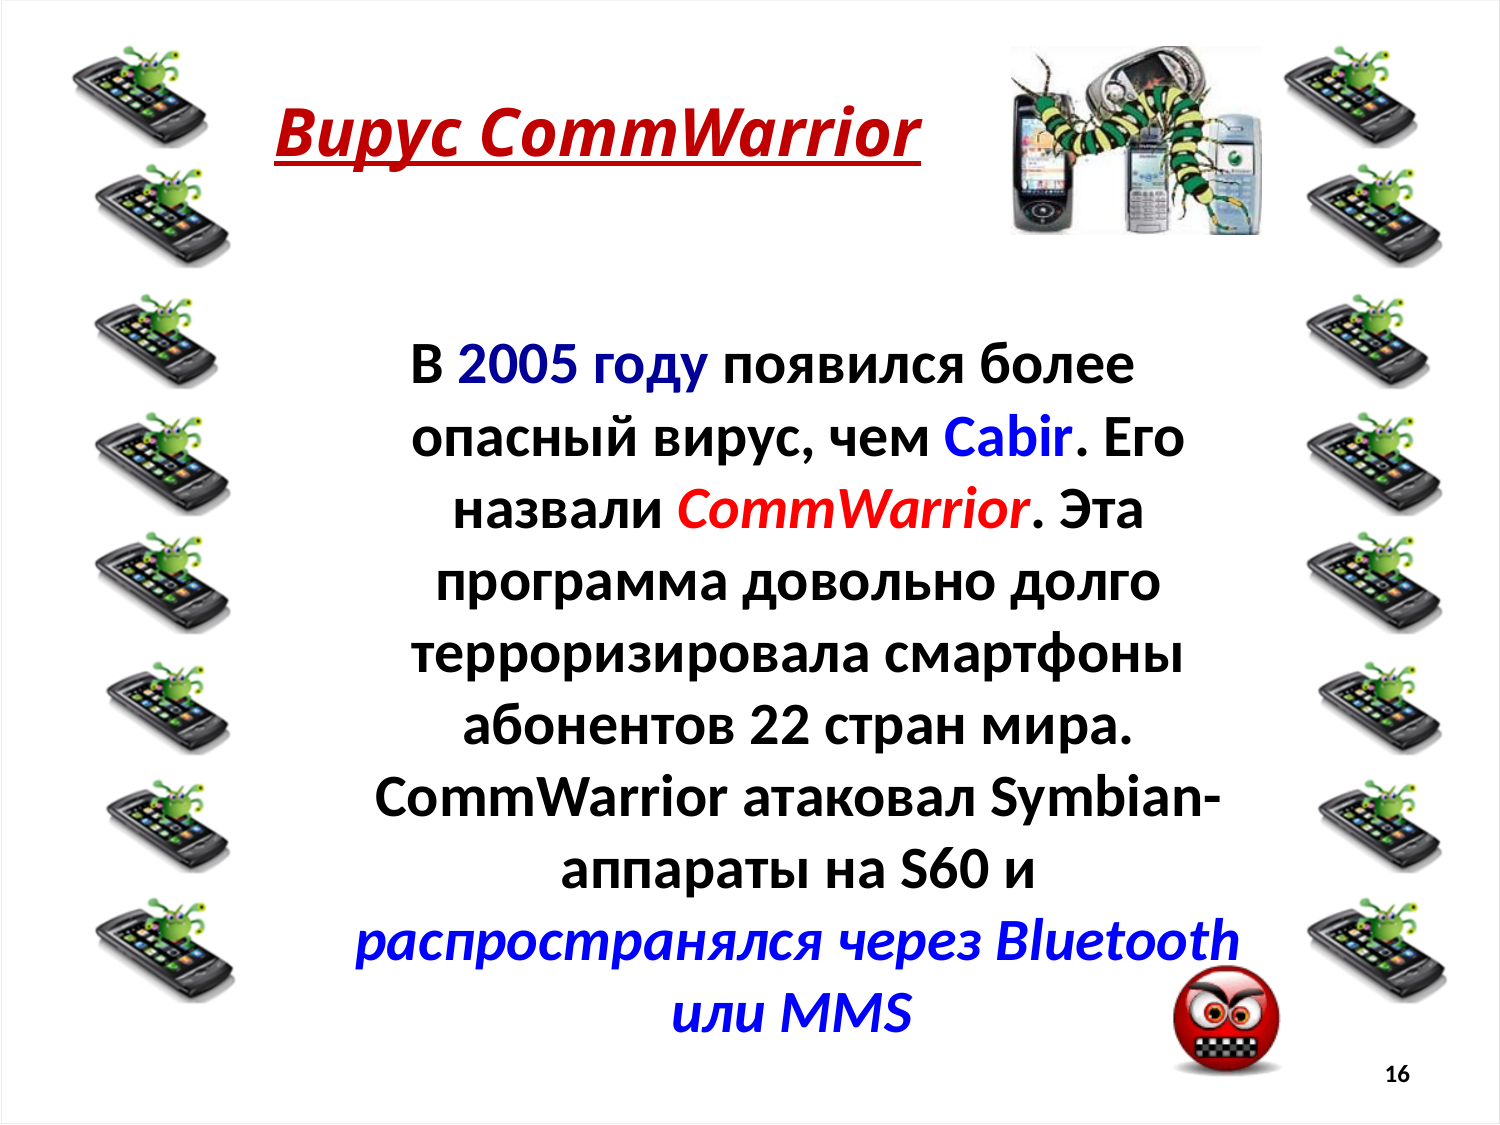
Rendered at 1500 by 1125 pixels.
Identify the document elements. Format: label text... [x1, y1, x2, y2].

title Вирус CommWarrior [128, 82, 1006, 178]
list В 2005 году появился более опасный вирус, чем Cabir. Его назвали CommWarrior. Эта программа довольно долго терроризировала смартфоны абонентов 22 стран мира. CommWarrior атаковал Symbian-аппараты на S60 и распространялся через Bluetooth или MMS [281, 316, 1266, 1059]
picture [0, 0, 1500, 1125]
slide_number 16 [1074, 1042, 1425, 1103]
